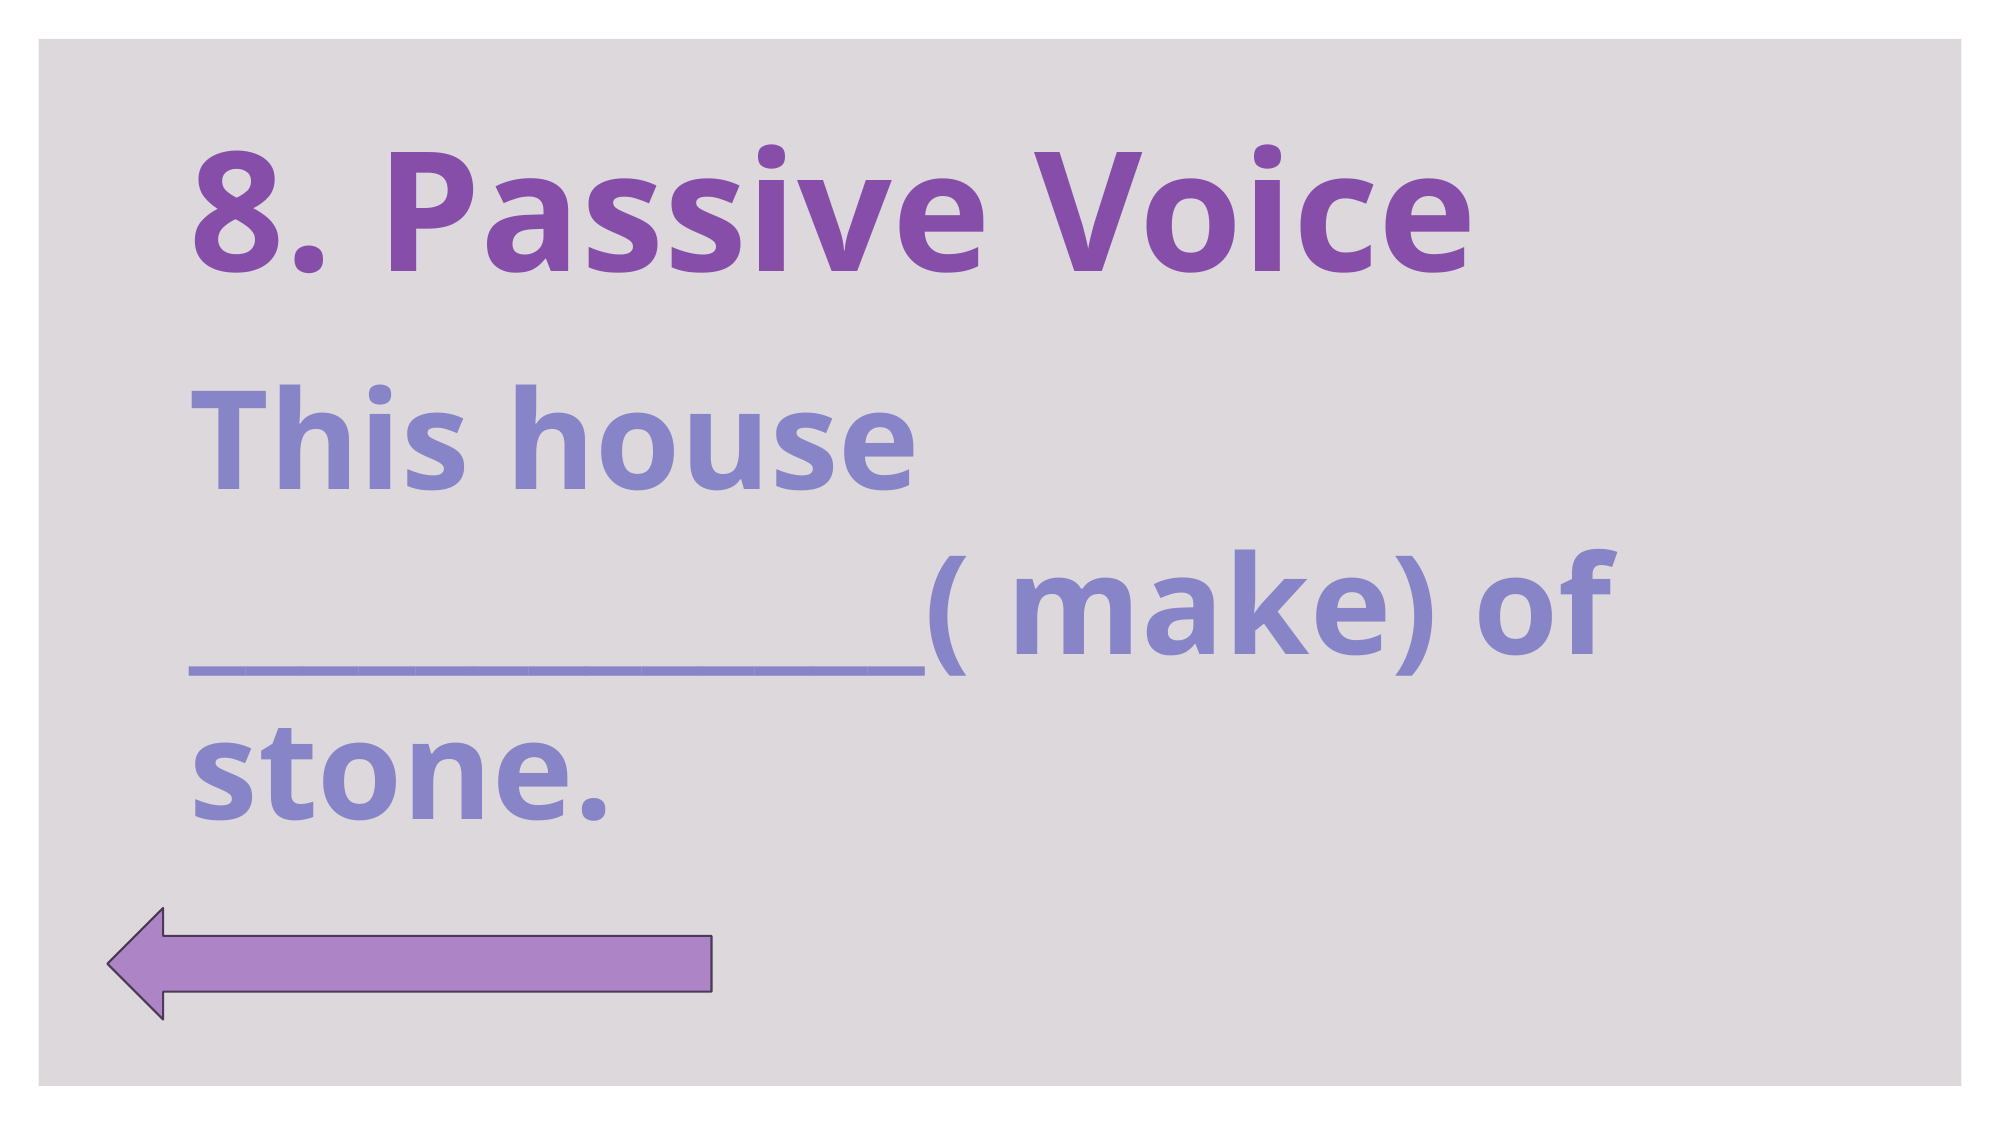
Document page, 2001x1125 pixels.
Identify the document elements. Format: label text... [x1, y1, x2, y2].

text_box [106, 907, 713, 1021]
list This house _____________( make) of stone. [174, 345, 1825, 990]
title 8. Passive Voice [174, 105, 1825, 331]
